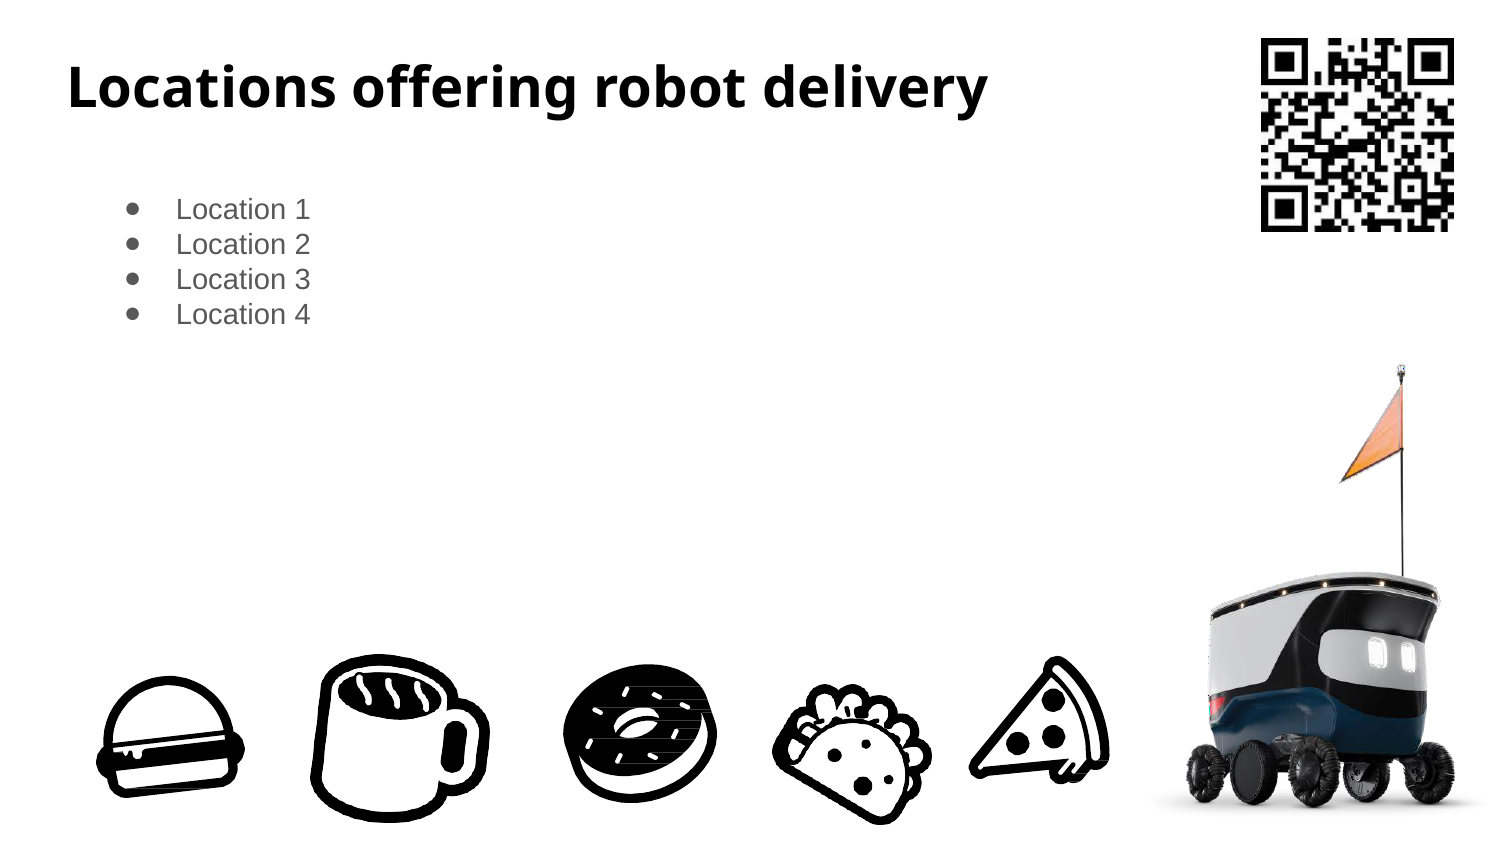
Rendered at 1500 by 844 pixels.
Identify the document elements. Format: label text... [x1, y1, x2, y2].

picture [772, 683, 932, 825]
picture [310, 654, 490, 823]
text_box [96, 675, 245, 798]
picture [1261, 38, 1455, 232]
text_box [563, 664, 717, 803]
picture [1147, 362, 1489, 818]
title Locations offering robot delivery [64, 48, 1110, 192]
text_box Location 1 Location 2 Location 3 Location 4 [121, 187, 1013, 330]
text_box [968, 655, 1110, 785]
